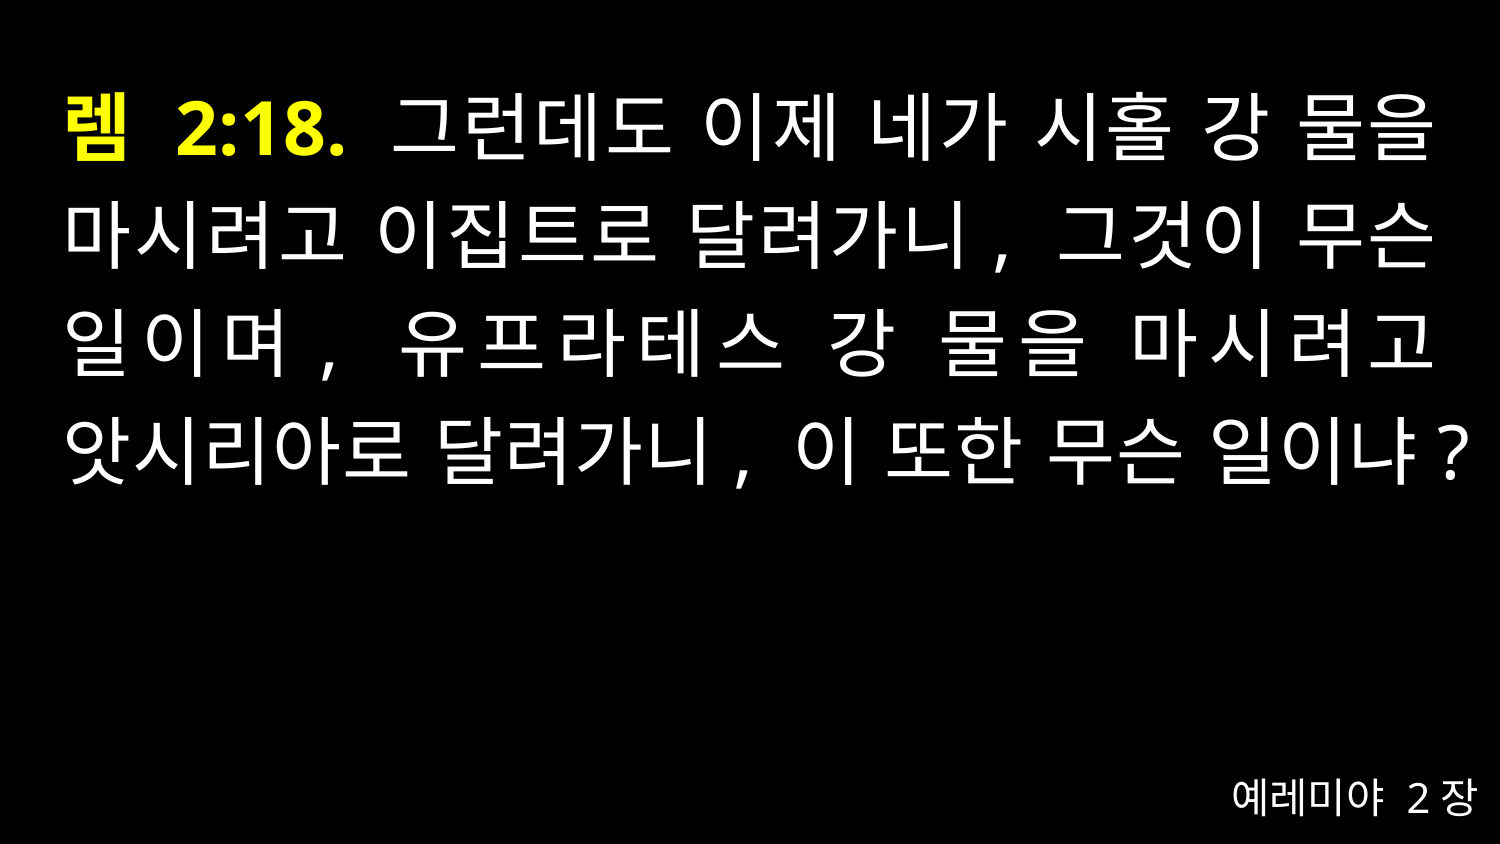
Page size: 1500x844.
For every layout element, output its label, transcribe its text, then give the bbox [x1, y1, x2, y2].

subtitle 예레미야 2장 [916, 770, 1500, 844]
title 렘 2:18. 그런데도 이제 네가 시홀 강 물을 마시려고 이집트로 달려가니, 그것이 무슨 일이며, 유프라테스 강 물을 마시려고 앗시리아로 달려가니, 이 또한 무슨 일이냐? [0, 0, 1500, 844]
